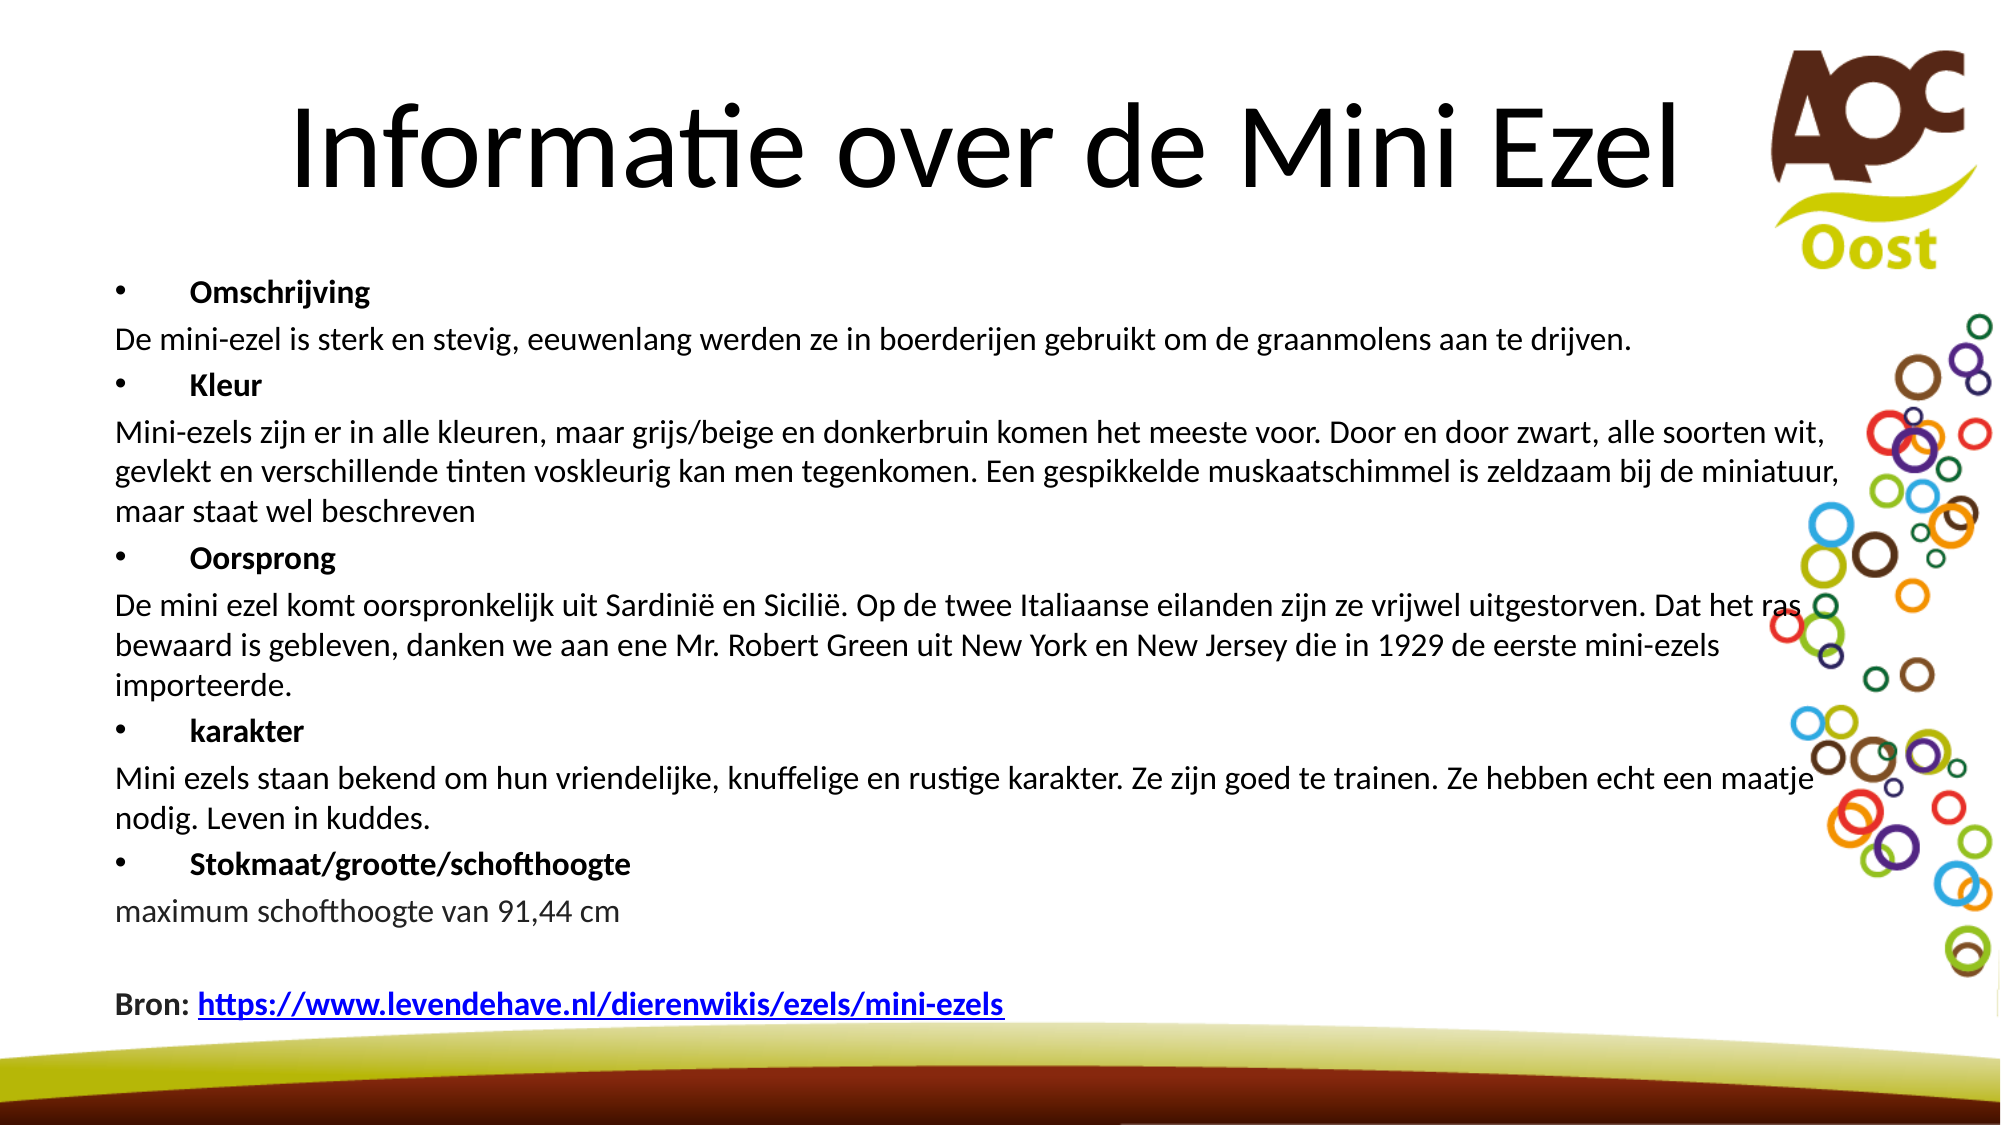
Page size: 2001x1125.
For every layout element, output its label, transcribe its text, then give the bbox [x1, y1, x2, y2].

list Omschrijving De mini-ezel is sterk en stevig, eeuwenlang werden ze in boerderijen gebruikt om de graanmolens aan te drijven. Kleur Mini-ezels zijn er in alle kleuren, maar grijs/beige en donkerbruin komen het meeste voor. Door en door zwart, alle soorten wit, gevlekt en verschillende tinten voskleurig kan men tegenkomen. Een gespikkelde muskaatschimmel is zeldzaam bij de miniatuur, maar staat wel beschreven Oorsprong De mini ezel komt oorspronkelijk uit Sardinië en Sicilië. Op de twee Italiaanse eilanden zijn ze vrijwel uitgestorven. Dat het ras bewaard is gebleven, danken we aan ene Mr. Robert Green uit New York en New Jersey die in 1929 de eerste mini-ezels importeerde. karakter Mini ezels staan bekend om hun vriendelijke, knuffelige en rustige karakter. Ze zijn goed te trainen. Ze hebben echt een maatje nodig. Leven in kuddes. Stokmaat/grootte/schofthoogte maximum schofthoogte van 91,44 cm Bron: https://www.levendehave.nl/dierenwikis/ezels/mini-ezels [99, 262, 1900, 1005]
title Informatie over de Mini Ezel [99, 45, 1900, 233]
picture [0, 0, 2001, 1125]
